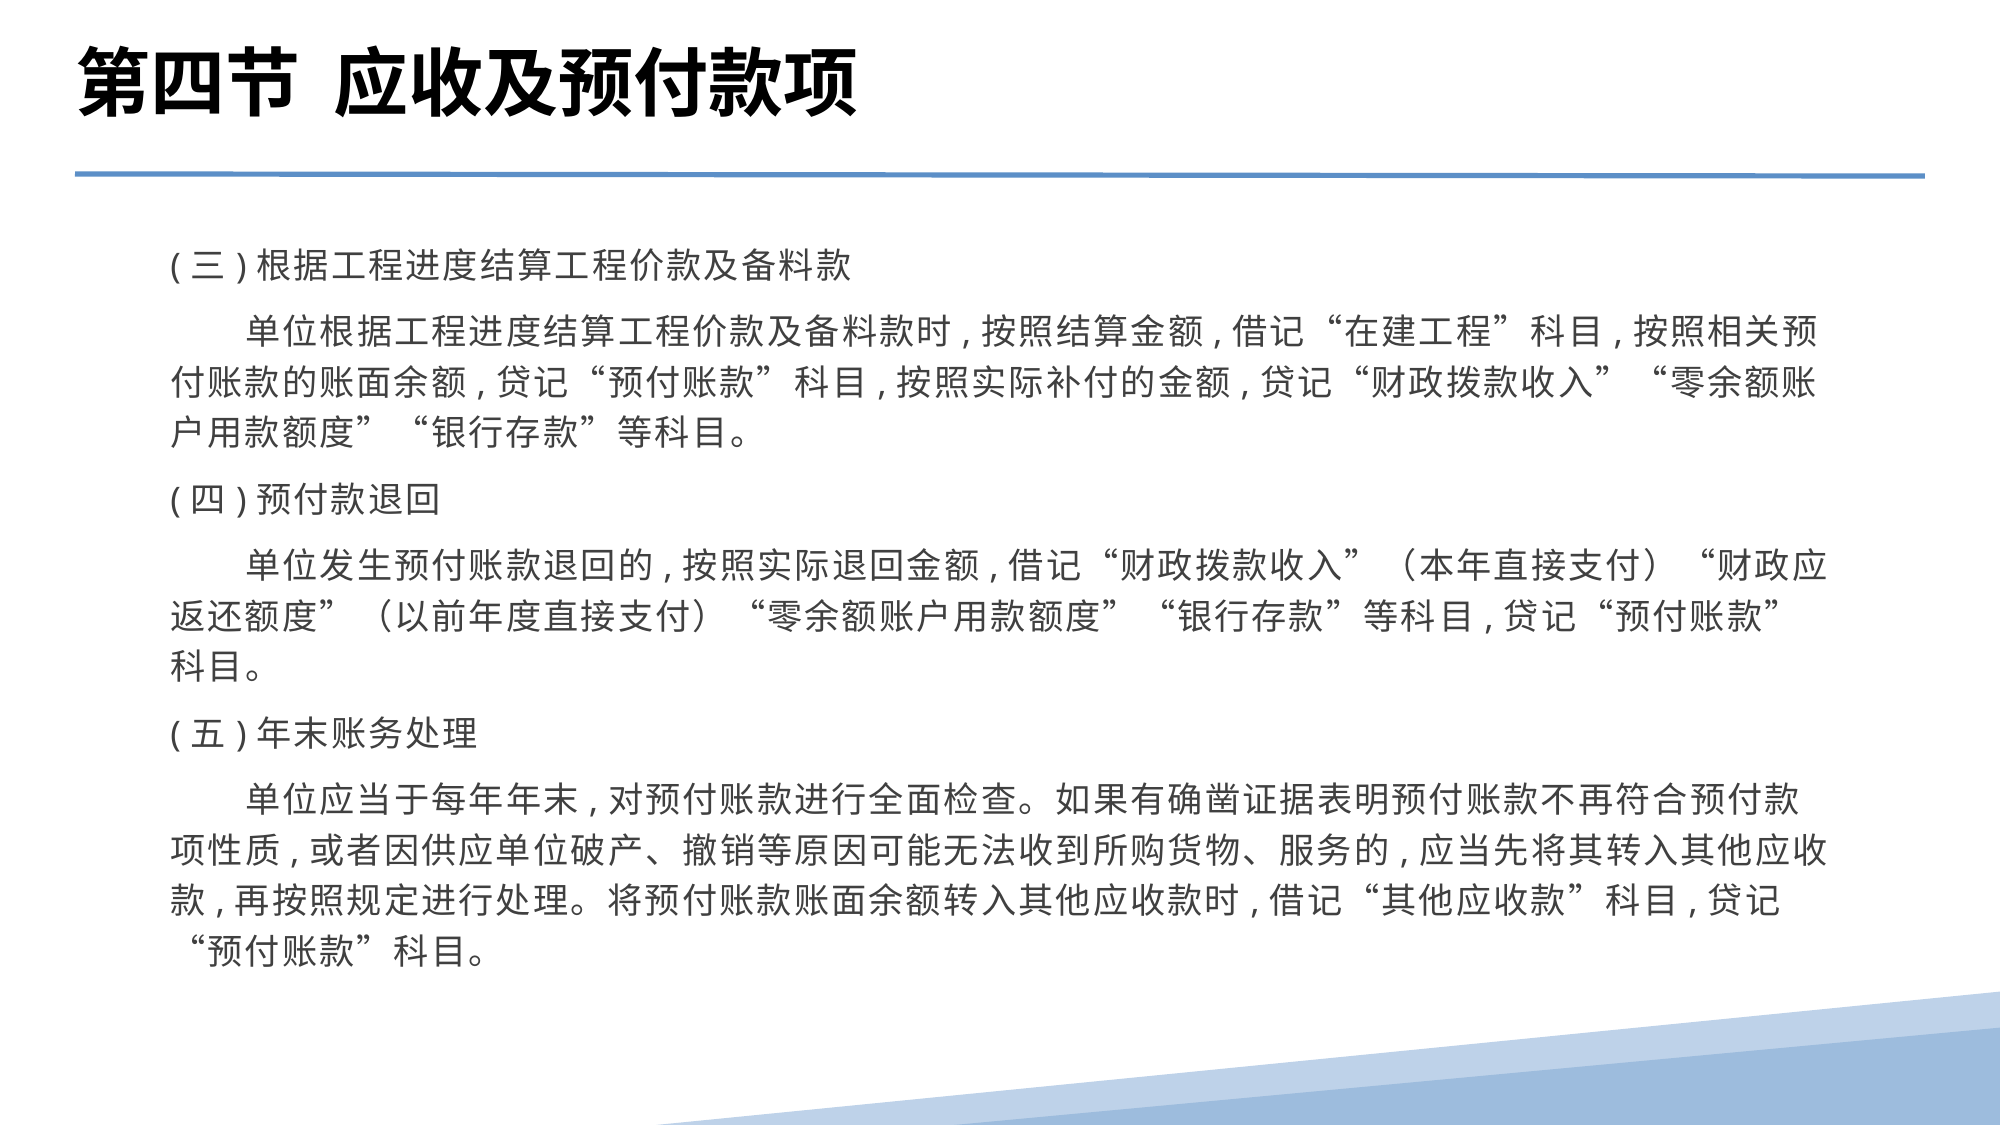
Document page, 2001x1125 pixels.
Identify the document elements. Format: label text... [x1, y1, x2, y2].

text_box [74, 173, 1925, 177]
text_box (三)根据工程进度结算工程价款及备料款 单位根据工程进度结算工程价款及备料款时,按照结算金额,借记“在建工程”科目,按照相关预付账款的账面余额,贷记“预付账款”科目,按照实际补付的金额,贷记“财政拨款收入”“零余额账户用款额度”“银行存款”等科目。 (四)预付款退回 单位发生预付账款退回的,按照实际退回金额,借记“财政拨款收入”（本年直接支付）“财政应返还额度”（以前年度直接支付）“零余额账户用款额度”“银行存款”等科目,贷记“预付账款”科目。 (五)年末账务处理 单位应当于每年年末,对预付账款进行全面检查。如果有确凿证据表明预付账款不再符合预付款项性质,或者因供应单位破产、撤销等原因可能无法收到所购货物、服务的,应当先将其转入其他应收款,再按照规定进行处理。将预付账款账面余额转入其他应收款时,借记“其他应收款”科目,贷记“预付账款”科目。 [159, 228, 1847, 977]
text_box 第四节 应收及预付款项 [75, 24, 1925, 125]
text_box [656, 991, 2000, 1125]
